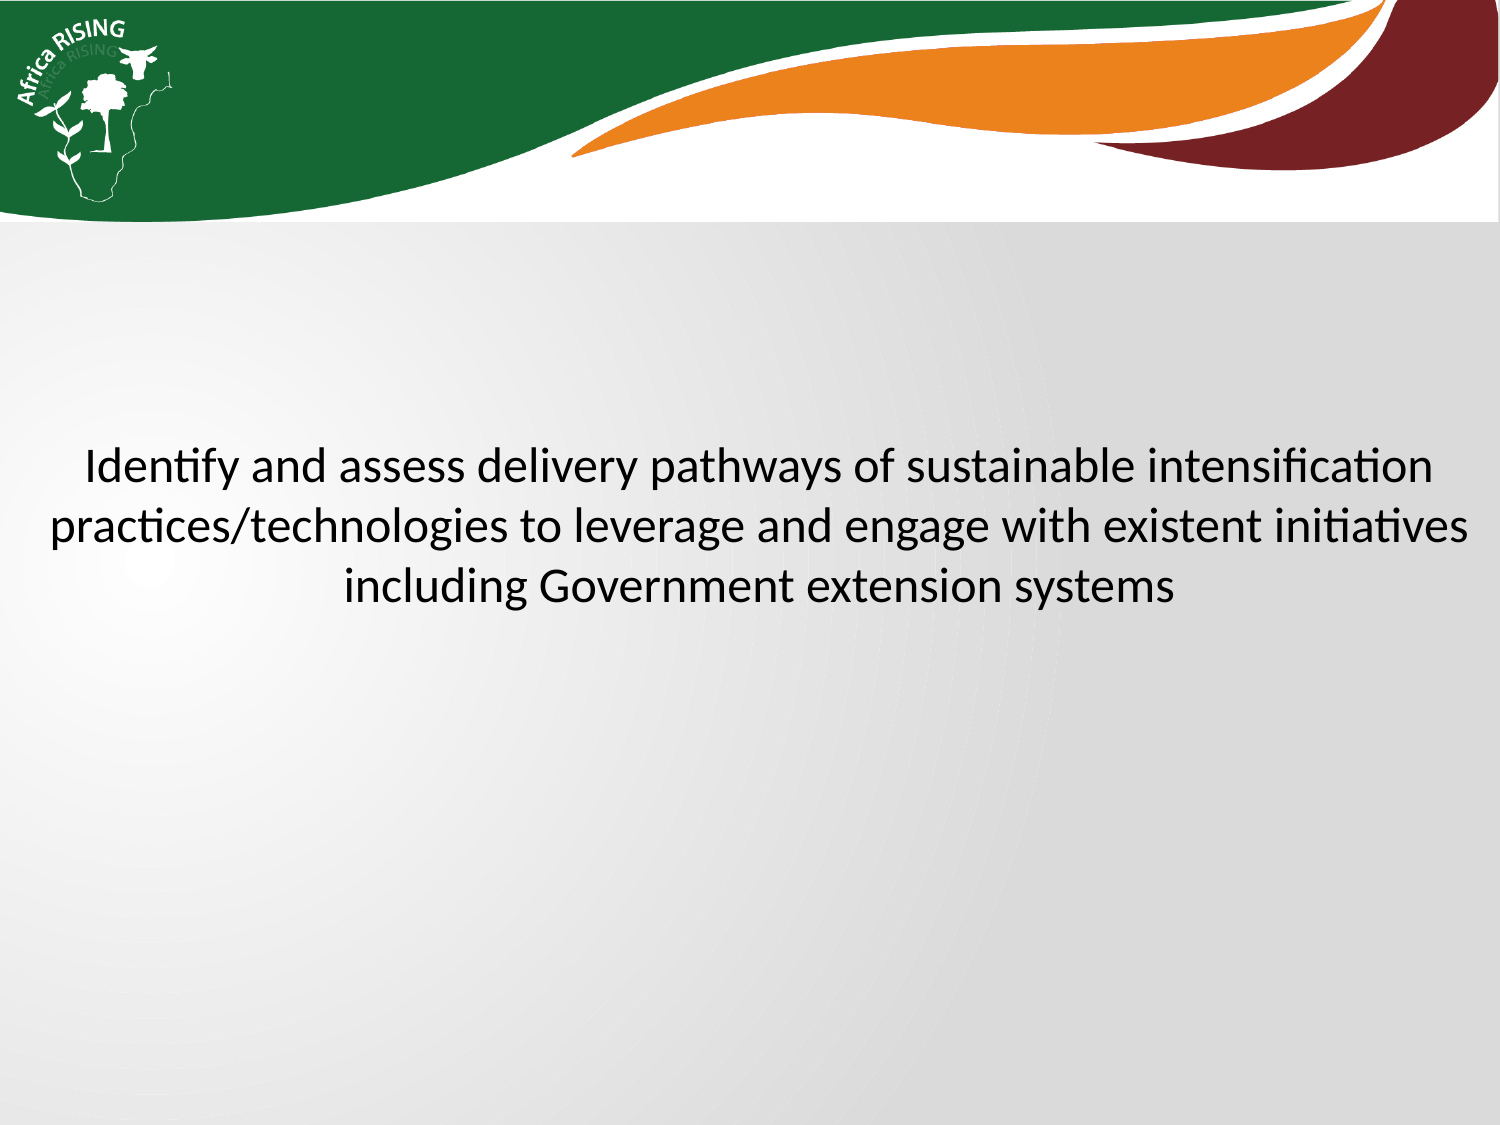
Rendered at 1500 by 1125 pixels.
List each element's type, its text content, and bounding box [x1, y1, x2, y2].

picture [0, 0, 1499, 222]
text_box Identify and assess delivery pathways of sustainable intensification practices/technologies to leverage and engage with existent initiatives including Government extension systems [2, 425, 1498, 700]
